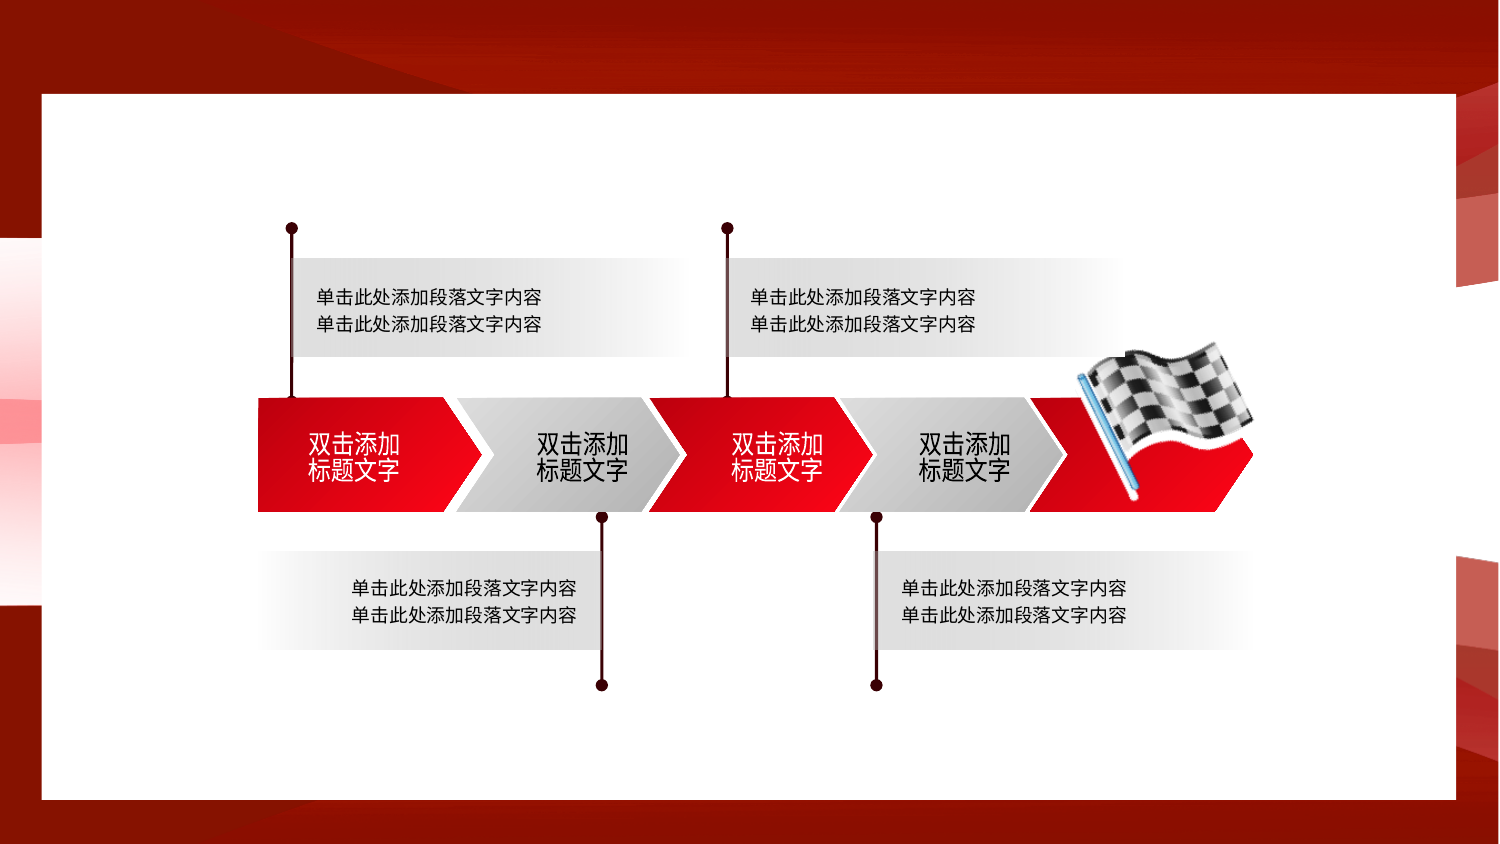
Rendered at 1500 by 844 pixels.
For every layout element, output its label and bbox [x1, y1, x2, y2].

text_box [285, 222, 291, 235]
text_box [291, 219, 691, 397]
picture [0, 0, 1499, 844]
text_box [596, 679, 609, 692]
text_box [602, 512, 609, 524]
text_box [873, 510, 1255, 688]
text_box [721, 222, 725, 234]
text_box [870, 680, 882, 692]
text_box [258, 397, 1254, 512]
text_box [256, 510, 602, 688]
text_box [725, 219, 1125, 397]
text_box [1094, 330, 1237, 483]
